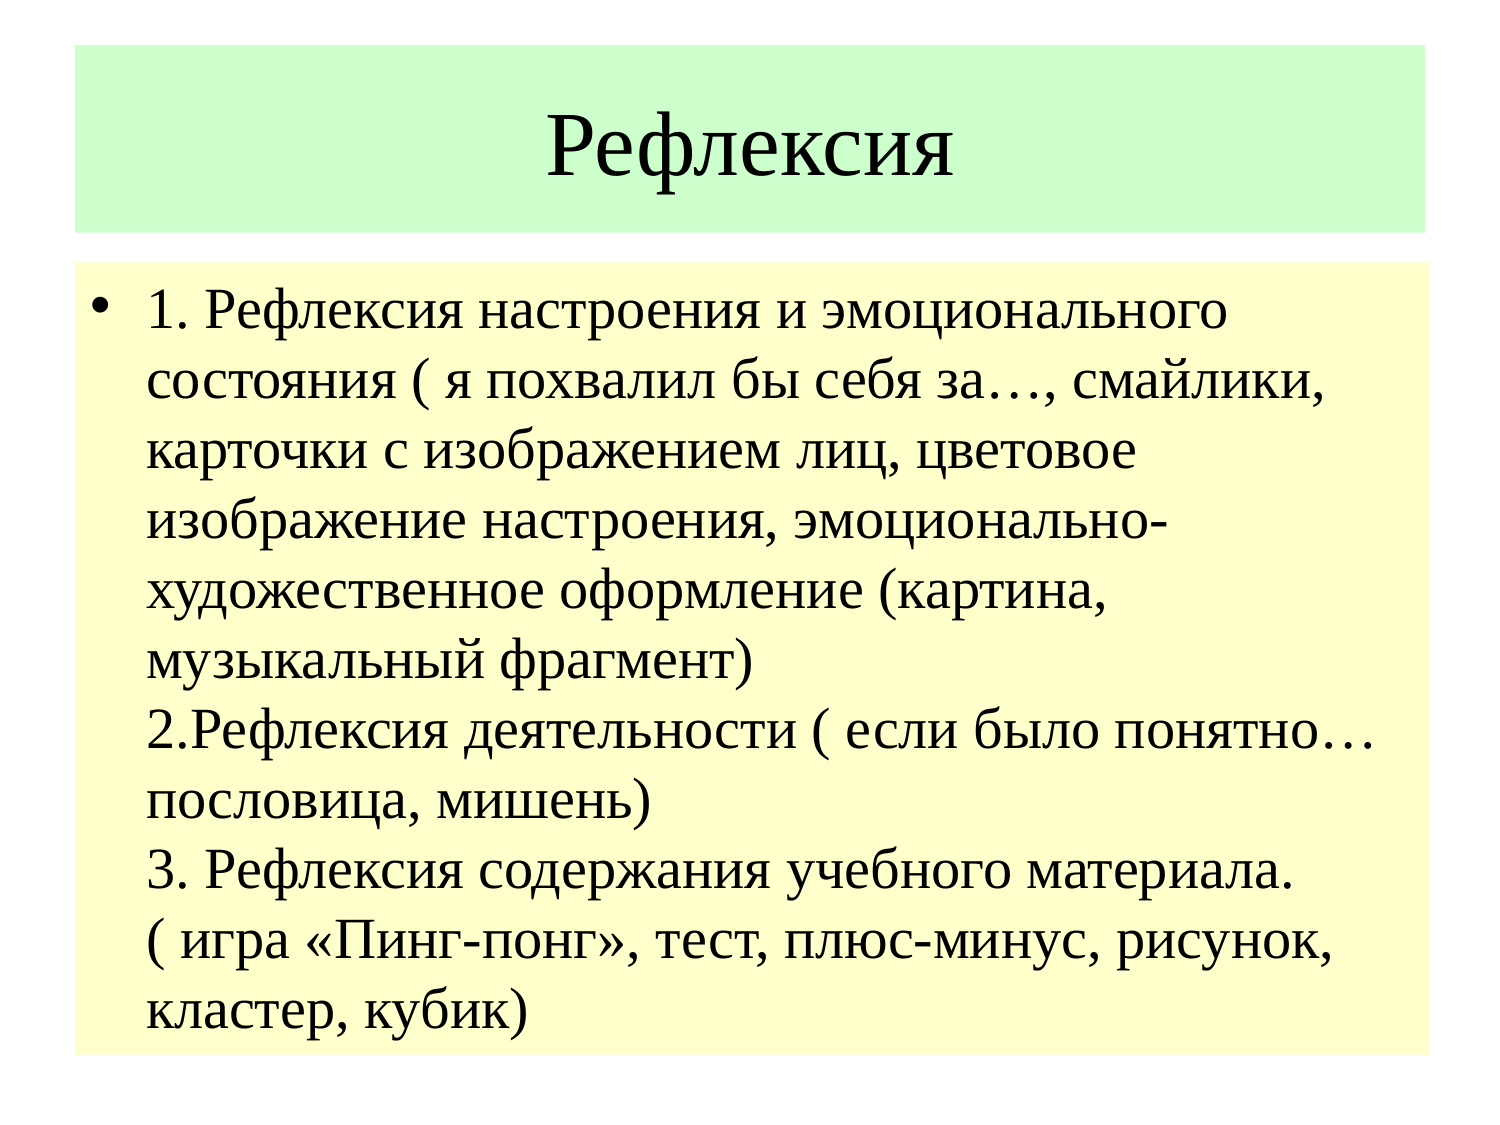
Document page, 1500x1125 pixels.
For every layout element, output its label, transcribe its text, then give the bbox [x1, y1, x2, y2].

title Рефлексия [75, 45, 1425, 233]
list 1. Рефлексия настроения и эмоционального состояния ( я похвалил бы себя за…, смайлики, карточки с изображением лиц, цветовое изображение настроения, эмоционально-художественное оформление (картина, музыкальный фрагмент) 2.Рефлексия деятельности ( если было понятно… пословица, мишень) 3. Рефлексия содержания учебного материала.( игра «Пинг-понг», тест, плюс-минус, рисунок, кластер, кубик) [75, 262, 1430, 1055]
